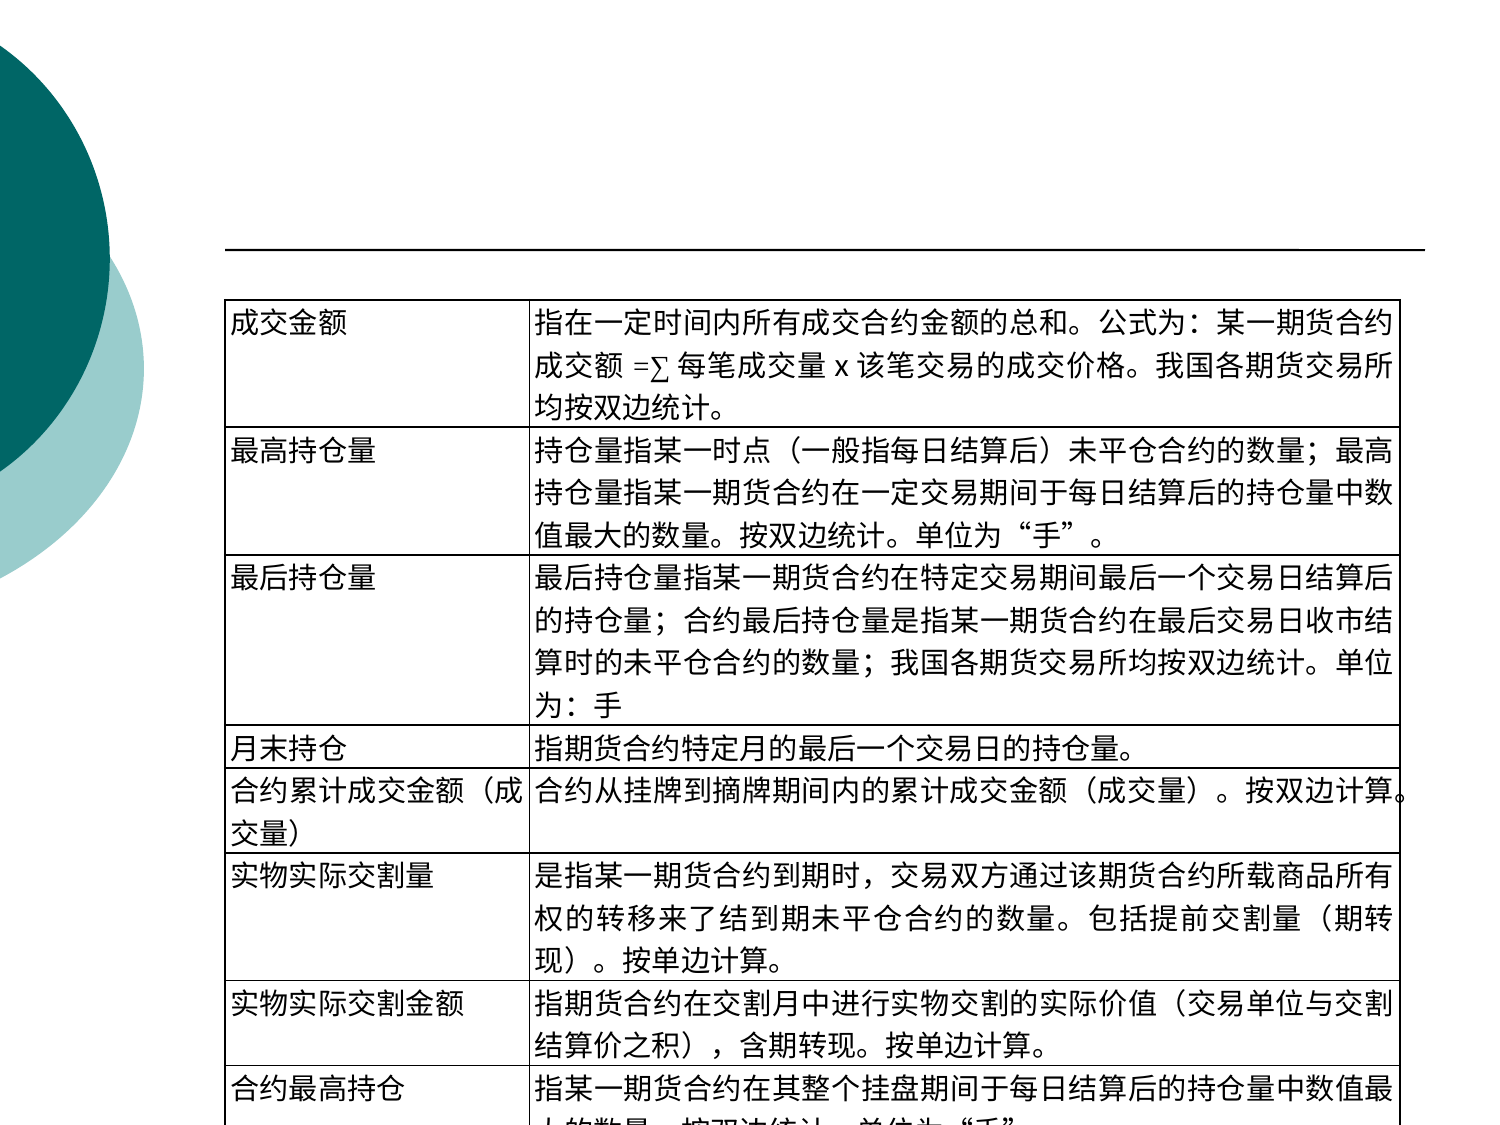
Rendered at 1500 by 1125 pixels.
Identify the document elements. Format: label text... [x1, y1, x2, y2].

table_header 成交金额 [226, 301, 529, 426]
table_cell 月末持仓 [226, 726, 529, 767]
table_header 指在一定时间内所有成交合约金额的总和。公式为：某一期货合约成交额=∑每笔成交量ⅹ该笔交易的成交价格。我国各期货交易所均按双边统计。 [530, 301, 1399, 426]
table_cell 实物实际交割量 [226, 854, 529, 980]
table_cell 指期货合约特定月的最后一个交易日的持仓量。 [530, 726, 1399, 767]
table_cell 合约从挂牌到摘牌期间内的累计成交金额（成交量）。按双边计算。 [530, 769, 1399, 852]
table_cell 最高持仓量 [226, 428, 529, 554]
table_cell 指期货合约在交割月中进行实物交割的实际价值（交易单位与交割结算价之积），含期转现。按单边计算。 [530, 981, 1399, 1065]
table_cell 合约最高持仓 [226, 1066, 529, 1125]
table_cell 合约累计成交金额（成交量） [226, 769, 529, 852]
table_cell 是指某一期货合约到期时，交易双方通过该期货合约所载商品所有权的转移来了结到期未平仓合约的数量。包括提前交割量（期转现）。按单边计算。 [530, 854, 1399, 980]
table_cell 最后持仓量指某一期货合约在特定交易期间最后一个交易日结算后的持仓量；合约最后持仓量是指某一期货合约在最后交易日收市结算时的未平仓合约的数量；我国各期货交易所均按双边统计。单位为：手 [530, 556, 1399, 724]
table_cell 持仓量指某一时点（一般指每日结算后）未平仓合约的数量；最高持仓量指某一期货合约在一定交易期间于每日结算后的持仓量中数值最大的数量。按双边统计。单位为“手”。 [530, 428, 1399, 554]
table_cell 最后持仓量 [226, 556, 529, 724]
table_cell 实物实际交割金额 [226, 981, 529, 1065]
table_cell 指某一期货合约在其整个挂盘期间于每日结算后的持仓量中数值最大的数量。按双边统计。单位为“手”。 [530, 1066, 1399, 1125]
